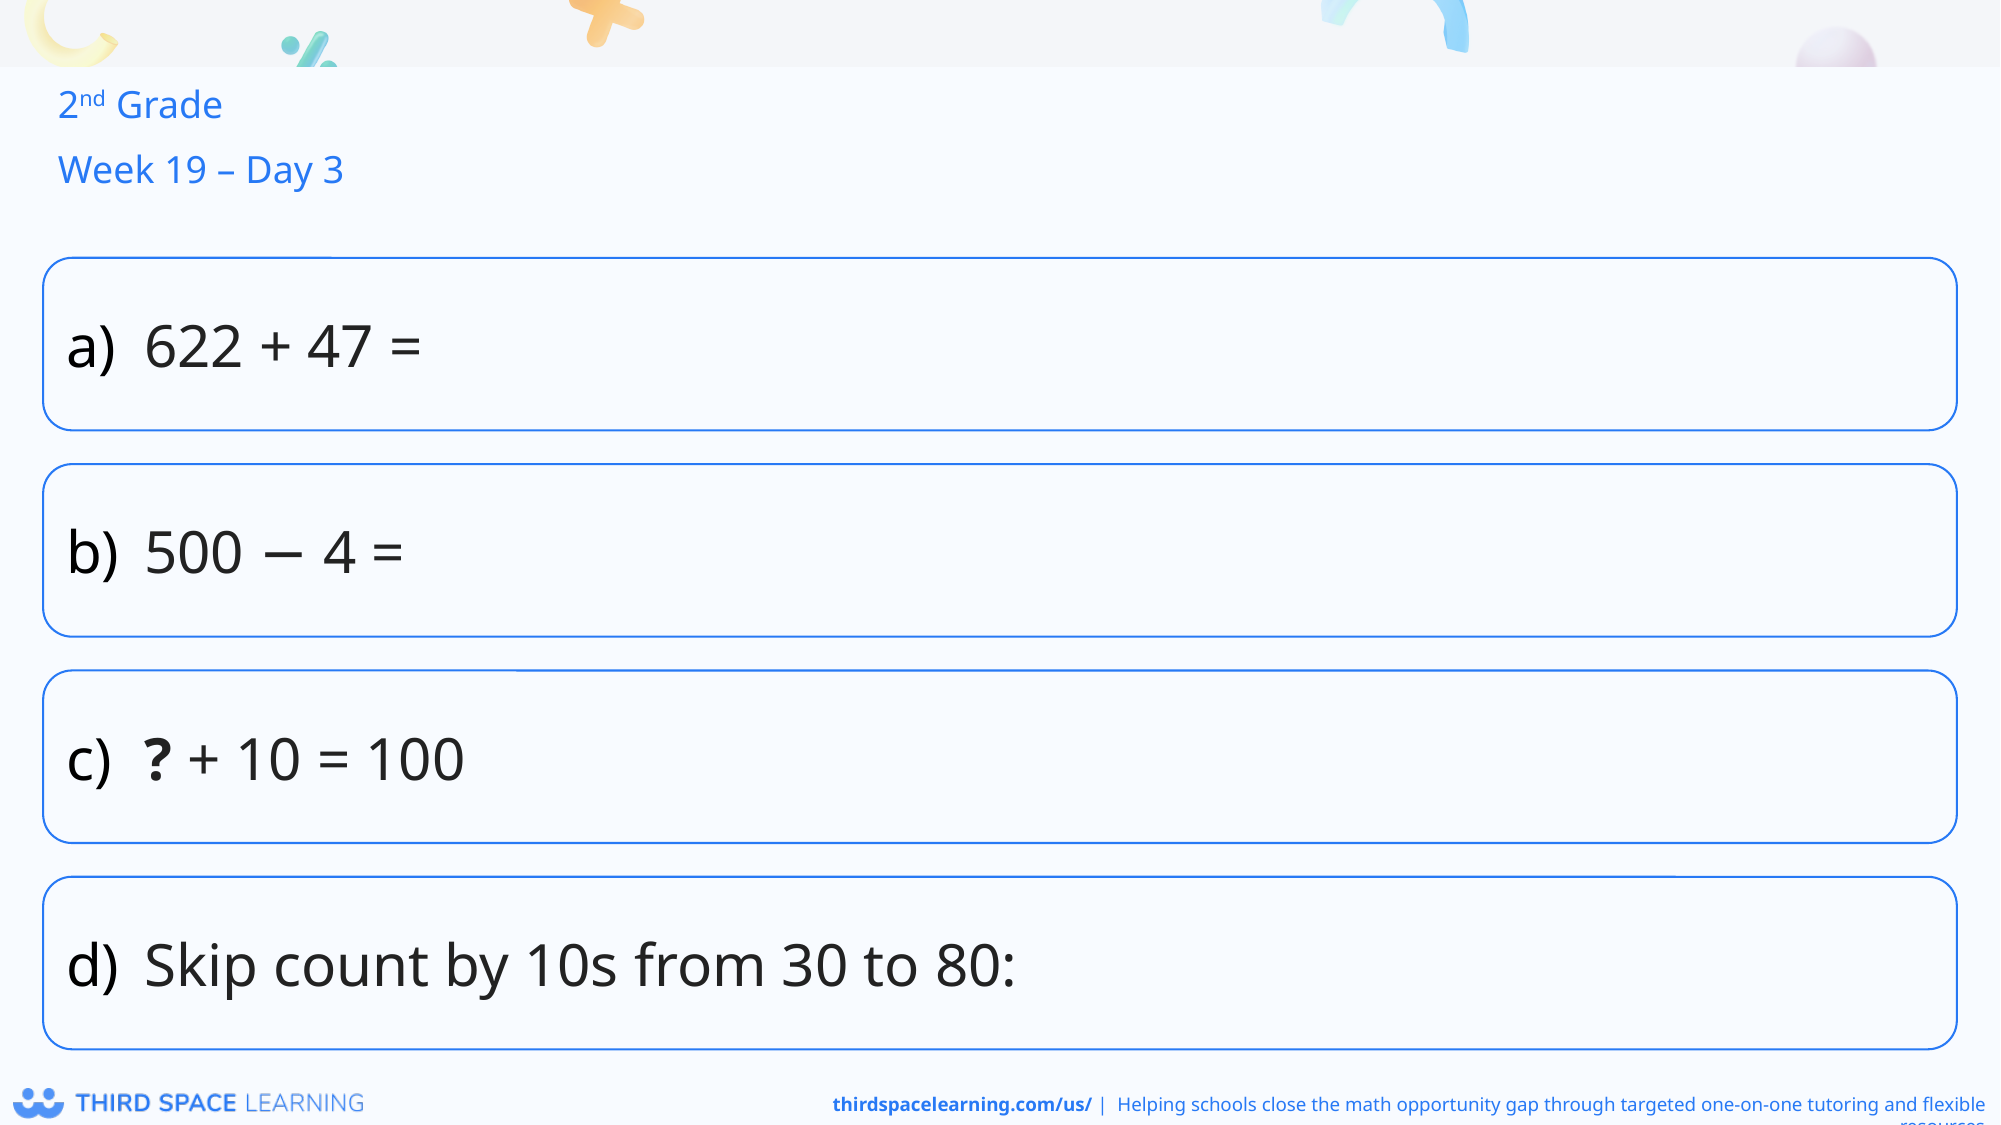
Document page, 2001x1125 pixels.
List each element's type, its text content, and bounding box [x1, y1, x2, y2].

picture [13, 1088, 365, 1119]
list 500 − 4 = [129, 478, 1939, 623]
list ? + 10 = 100 [129, 684, 1939, 829]
picture [0, 0, 2000, 67]
text_box 2nd Grade Week 19 – Day 3 [43, 73, 509, 212]
list 622 + 47 = [129, 272, 1939, 416]
list Skip count by 10s from 30 to 80: [129, 891, 1939, 1035]
